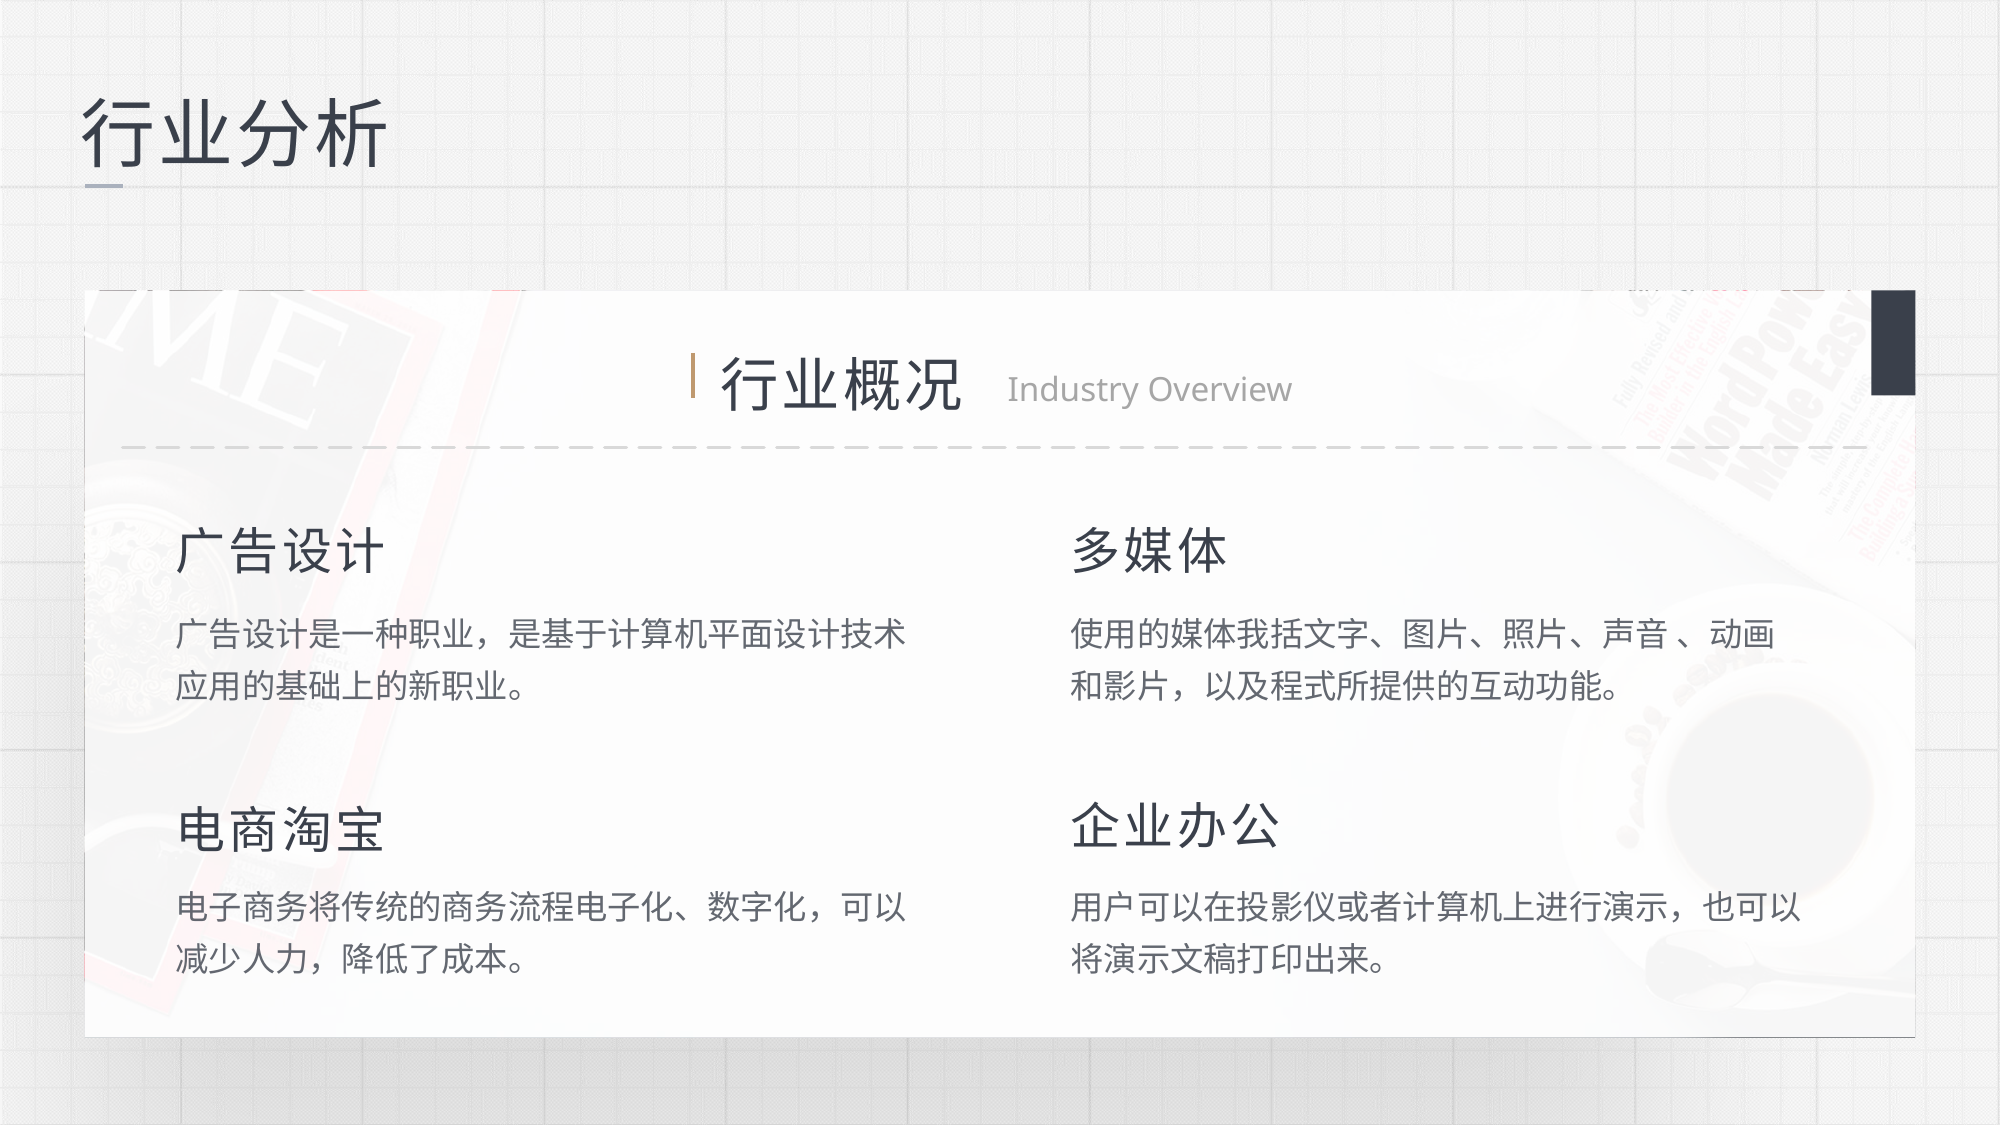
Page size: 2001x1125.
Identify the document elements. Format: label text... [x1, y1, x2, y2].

text_box 行业分析 [65, 61, 467, 184]
picture [0, 0, 2000, 1125]
